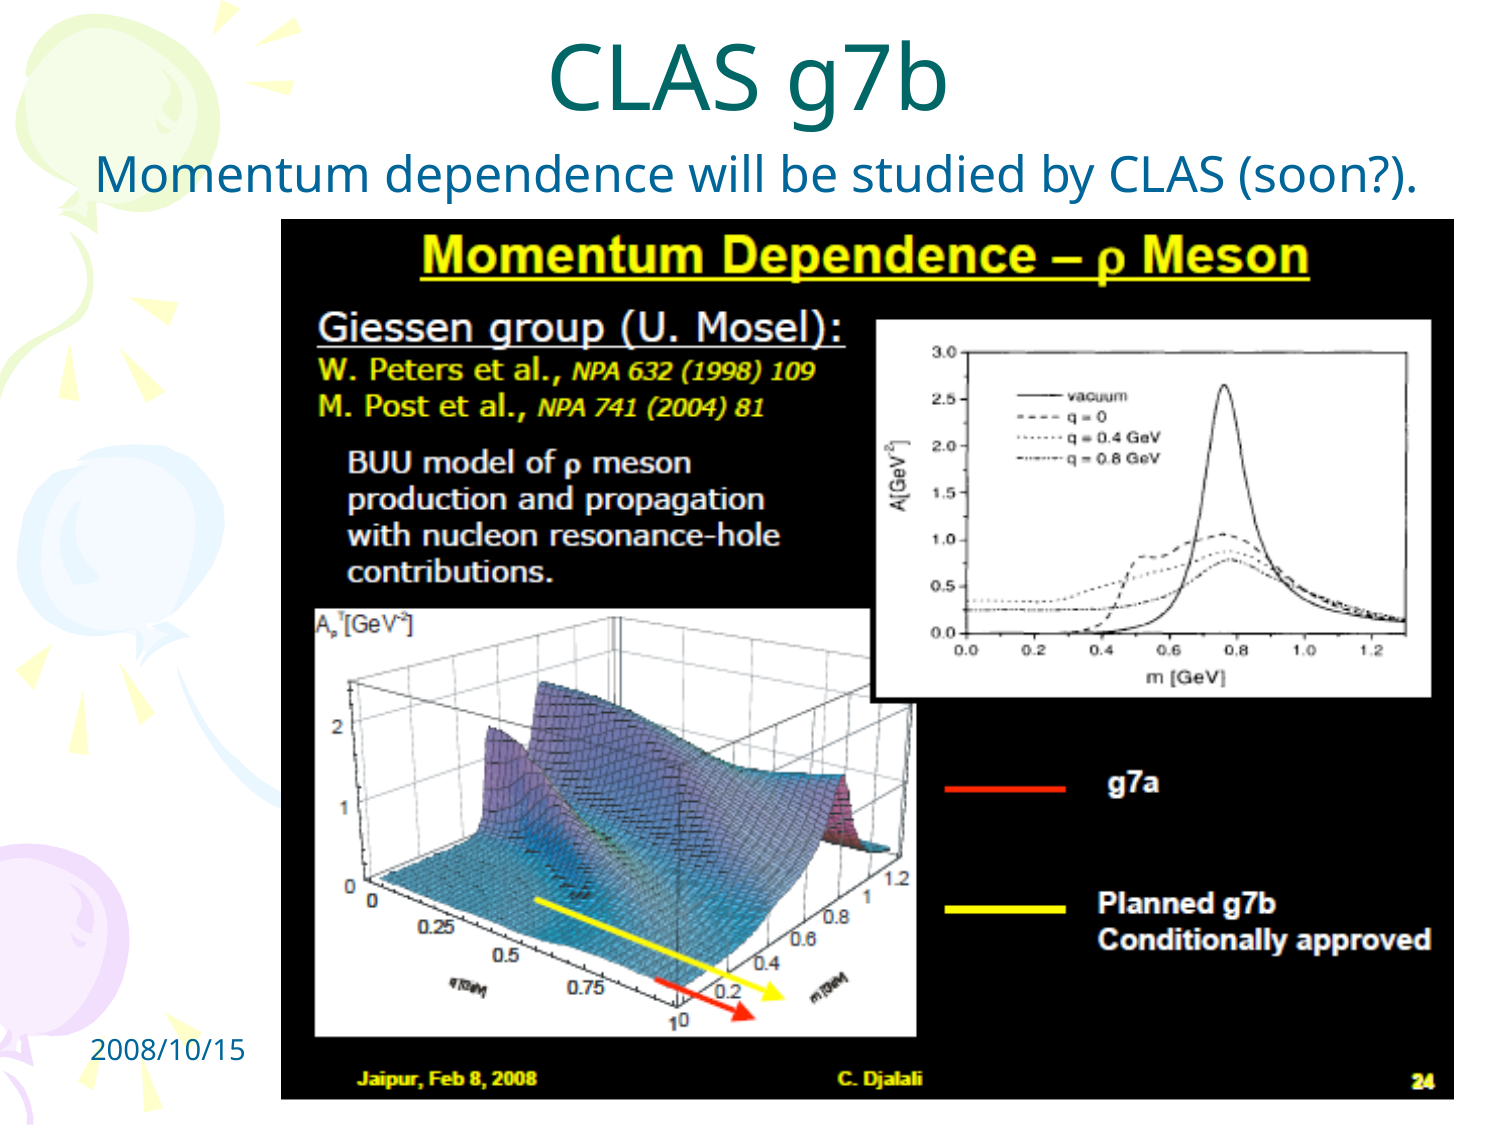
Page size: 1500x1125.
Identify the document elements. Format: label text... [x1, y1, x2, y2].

picture [280, 219, 1454, 1102]
title CLAS g7b [72, 16, 1426, 138]
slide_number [74, 1023, 275, 1100]
text_box Momentum dependence will be studied by CLAS (soon?). [79, 135, 1435, 210]
